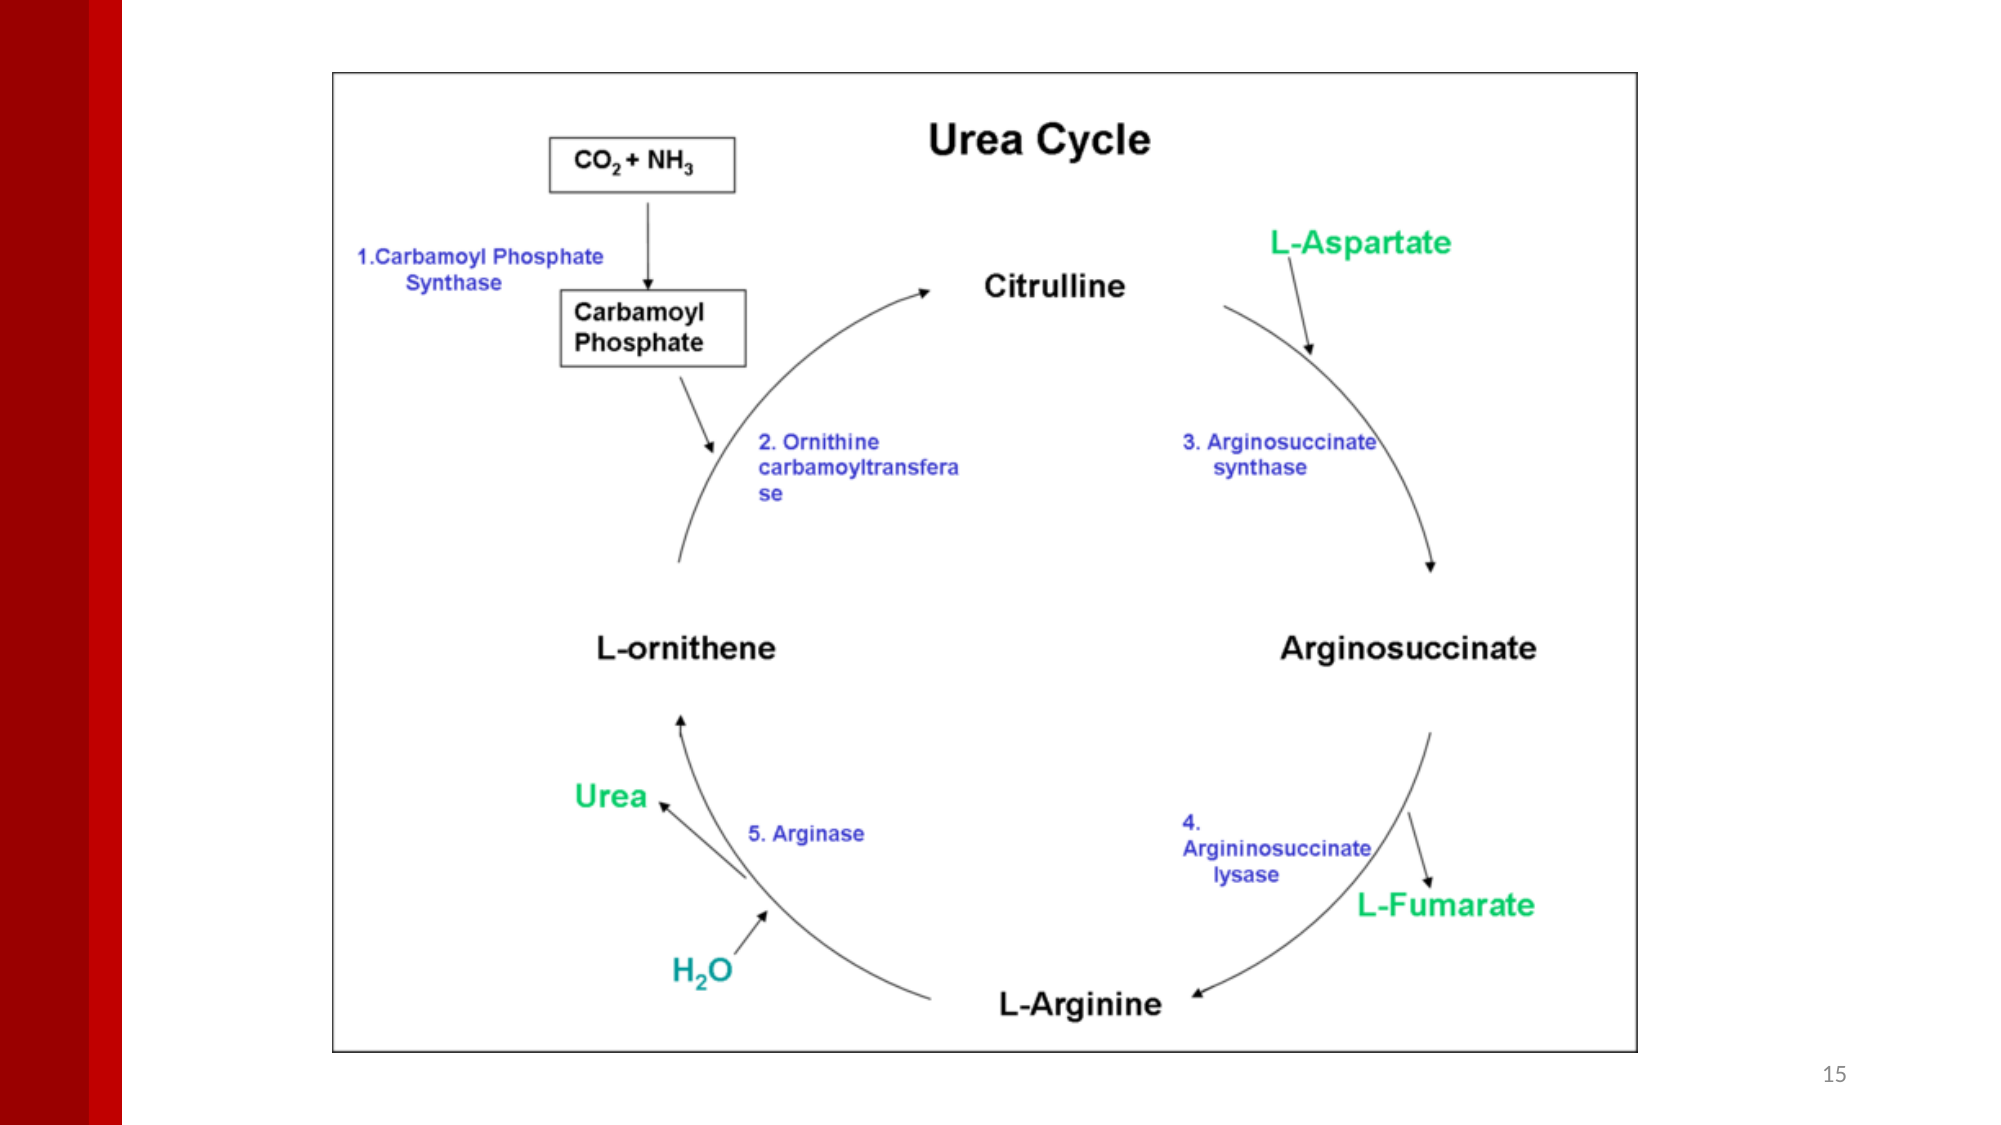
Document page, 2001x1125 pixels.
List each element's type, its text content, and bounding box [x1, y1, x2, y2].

text_box [0, 0, 88, 1125]
slide_number 15 [1412, 1042, 1863, 1103]
text_box [88, 0, 123, 1125]
picture [332, 72, 1638, 1053]
